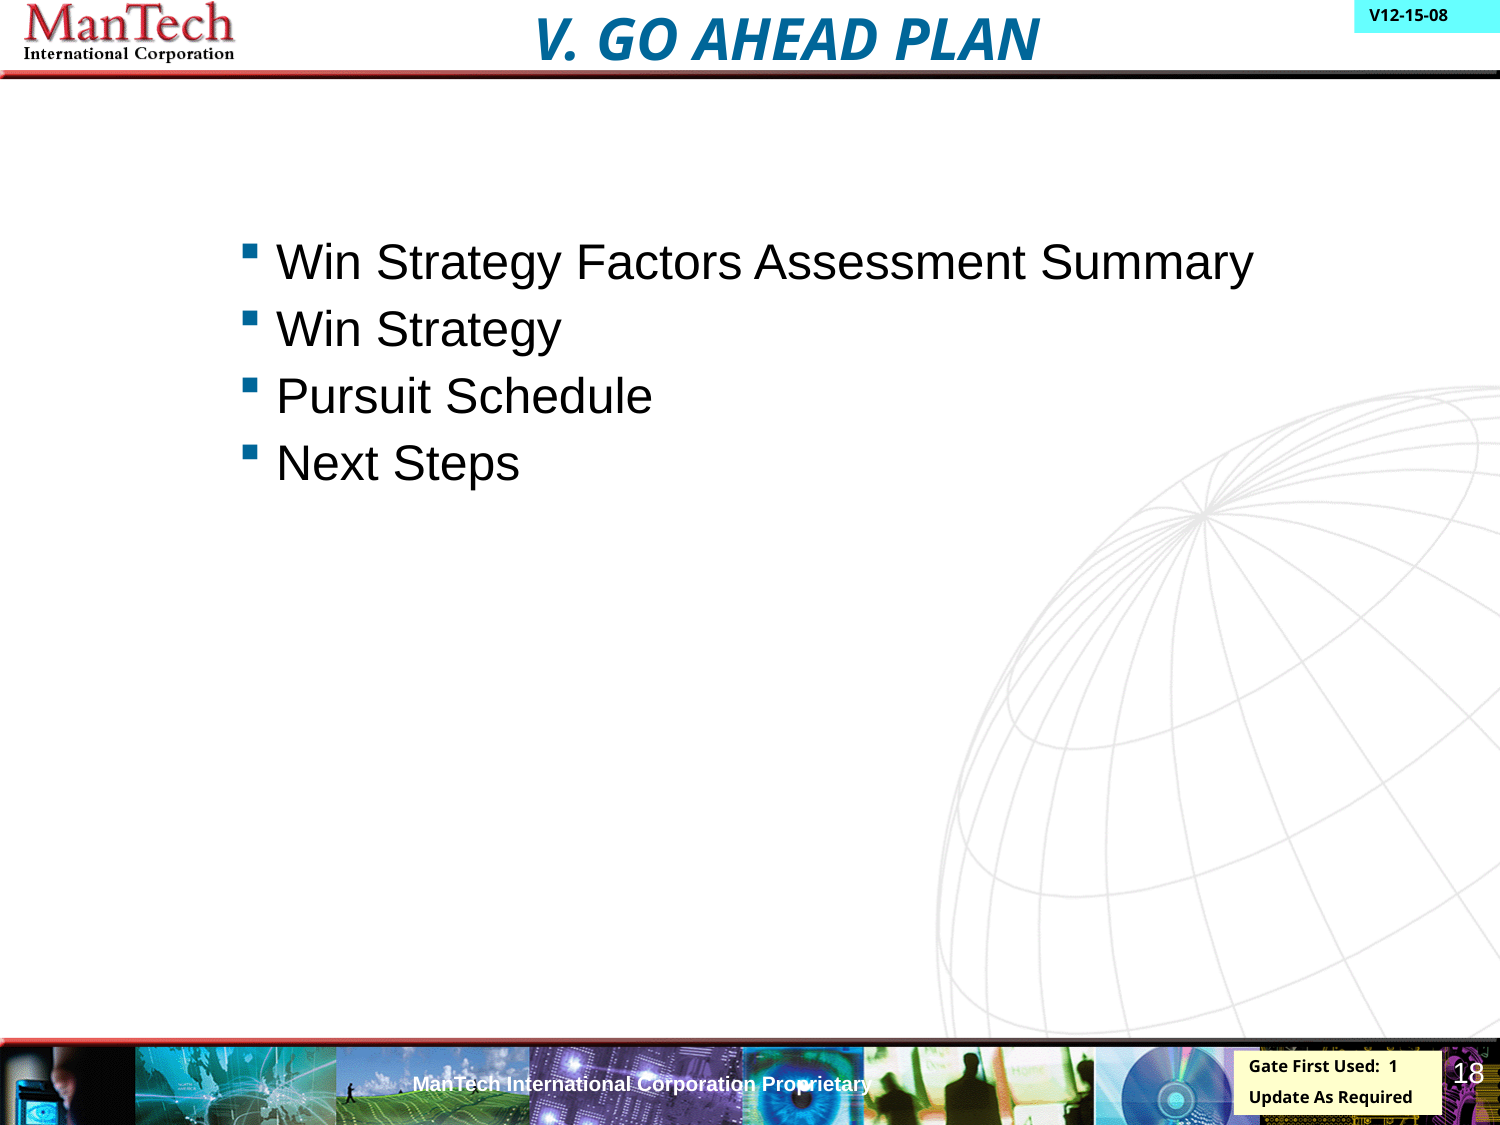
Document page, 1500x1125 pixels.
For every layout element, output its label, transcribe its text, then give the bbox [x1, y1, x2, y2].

text_box Gate First Used: 1 Update As Required [1233, 1050, 1443, 1115]
slide_number 18 [1149, 1046, 1500, 1125]
subtitle Win Strategy Factors Assessment Summary Win Strategy Pursuit Schedule Next Steps [223, 152, 1293, 807]
text_box V. GO AHEAD PLAN [73, 2, 1500, 81]
